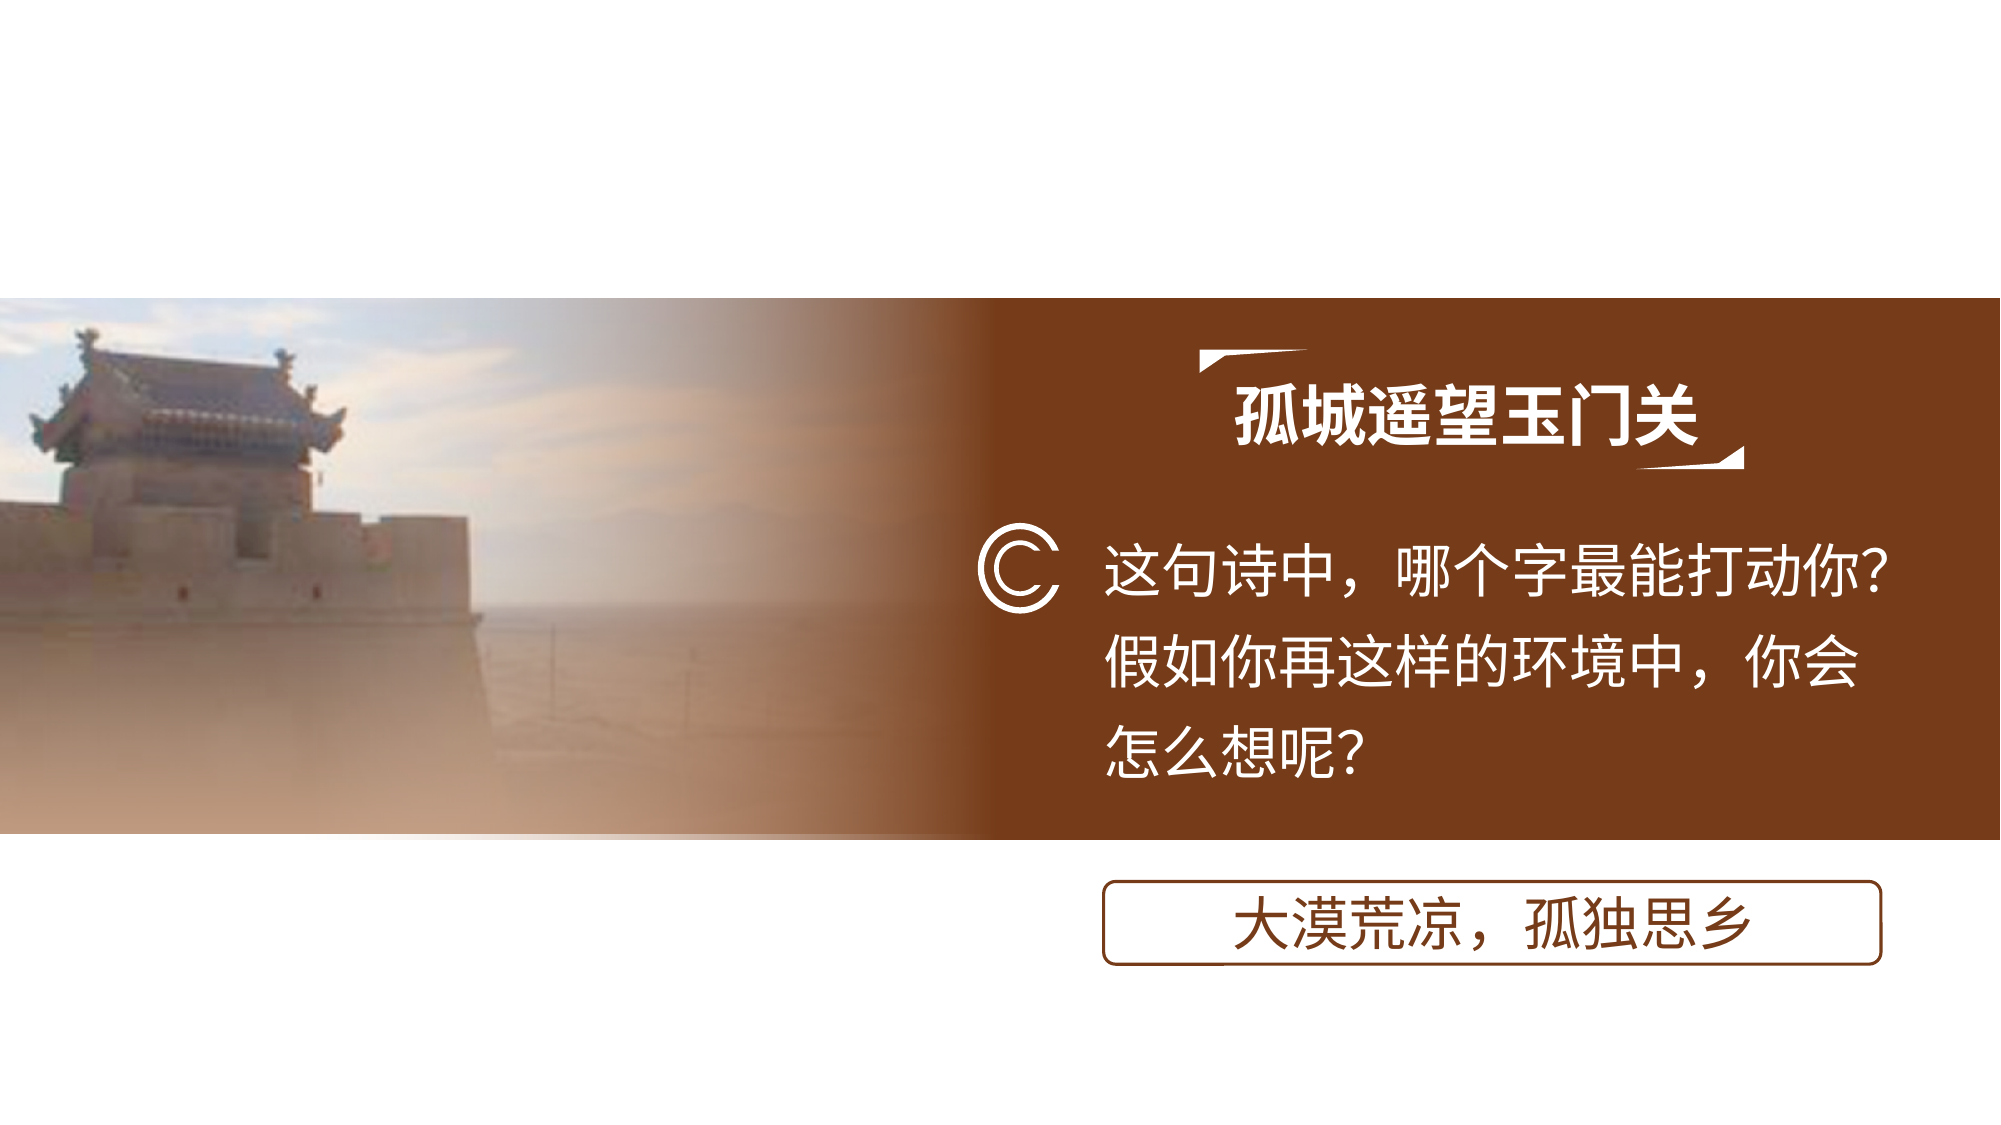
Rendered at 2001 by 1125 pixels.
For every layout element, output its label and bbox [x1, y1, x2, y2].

text_box [980, 526, 1094, 611]
text_box [1103, 879, 1932, 966]
text_box [303, 298, 2000, 840]
picture [0, 298, 1991, 834]
